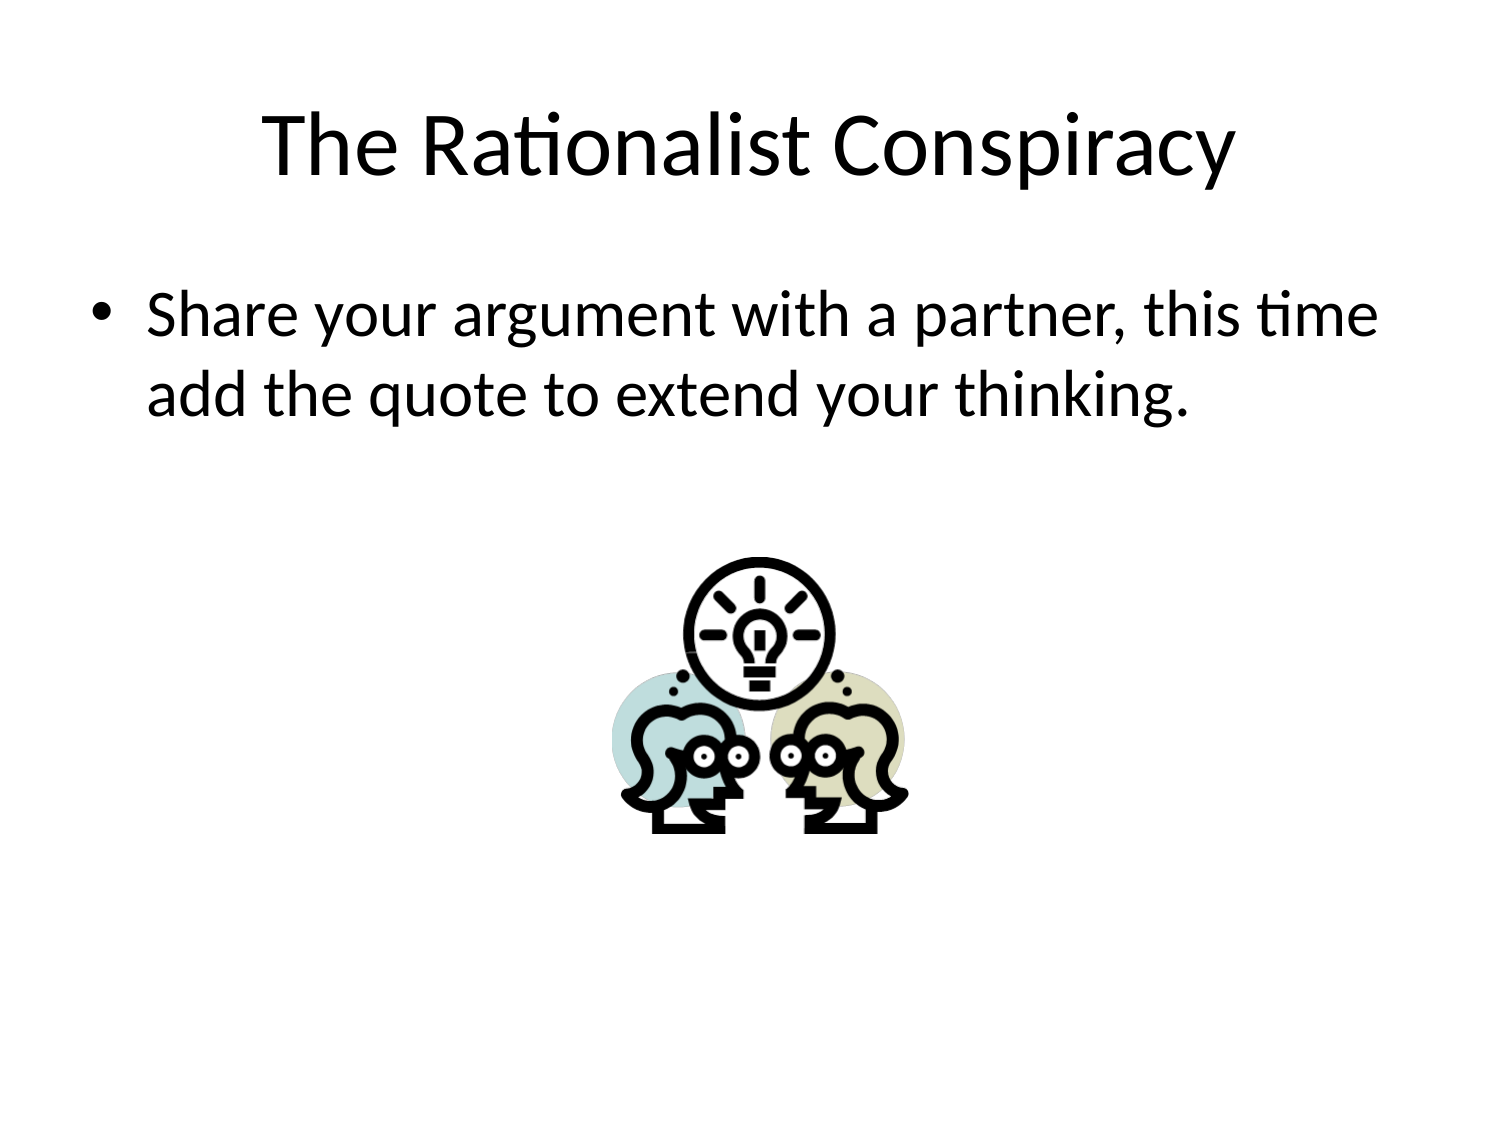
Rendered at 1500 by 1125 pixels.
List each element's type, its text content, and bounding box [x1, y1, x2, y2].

list Share your argument with a partner, this time add the quote to extend your thinking. [75, 262, 1425, 1005]
title The Rationalist Conspiracy [75, 45, 1425, 233]
picture [612, 557, 909, 835]
